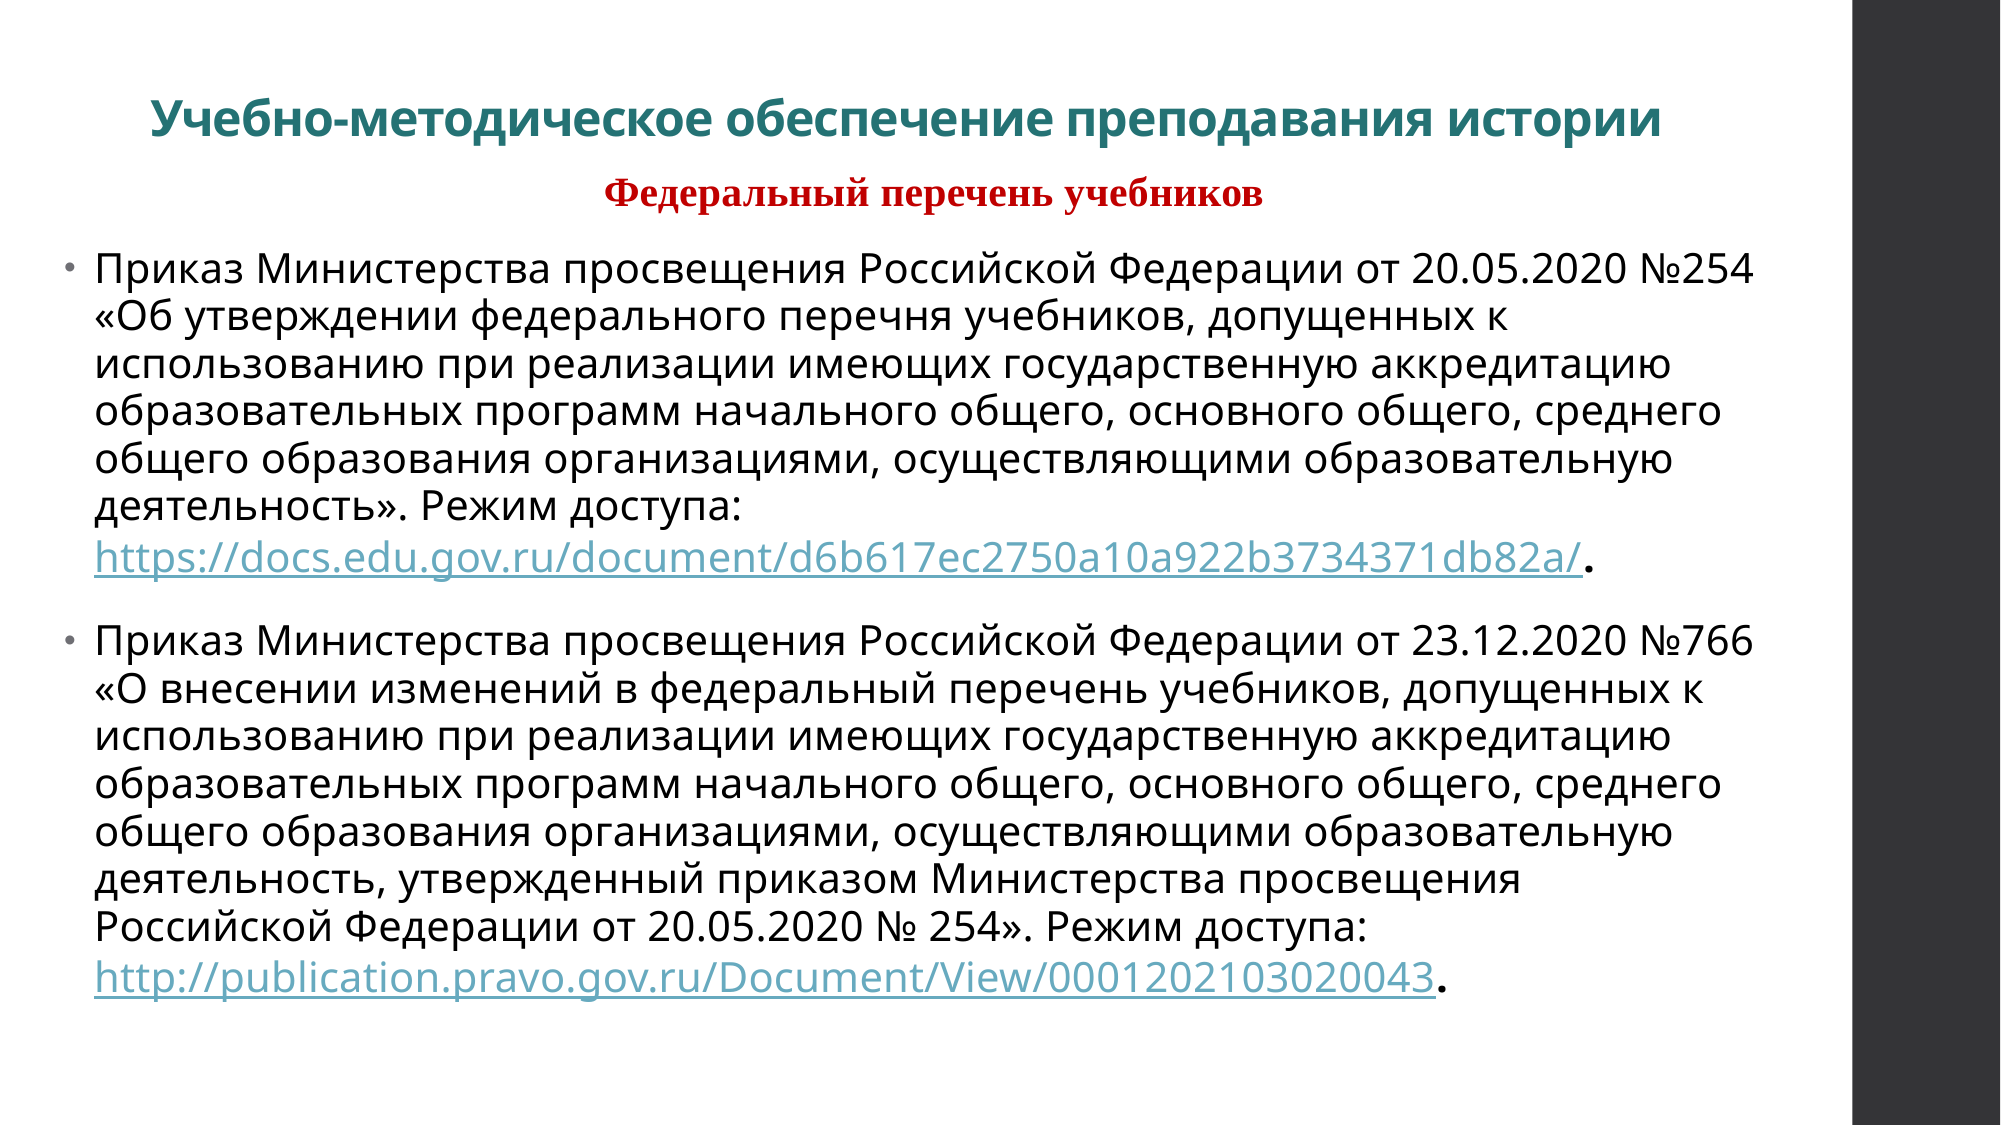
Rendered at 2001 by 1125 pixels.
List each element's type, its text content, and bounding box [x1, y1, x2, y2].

title Учебно-методическое обеспечение преподавания истории [100, 37, 1713, 155]
list Федеральный перечень учебников Приказ Министерства просвещения Российской Федерации от 20.05.2020 №254 «Об утверждении федерального перечня учебников, допущенных к использованию при реализации имеющих государственную аккредитацию образовательных программ начального общего, основного общего, среднего общего образования организациями, осуществляющими образовательную деятельность». Режим доступа: https://docs.edu.gov.ru/document/d6b617ec2750a10a922b3734371db82a/. Приказ Министерства просвещения Российской Федерации от 23.12.2020 №766 «О внесении изменений в федеральный перечень учебников, допущенных к использованию при реализации имеющих государственную аккредитацию образовательных программ начального общего, основного общего, среднего общего образования организациями, осуществляющими образовательную деятельность, утвержденный приказом Министерства просвещения Российской Федерации от 20.05.2020 № 254». Режим доступа: http://publication.pravo.gov.ru/Document/View/0001202103020043. [49, 160, 1789, 1071]
